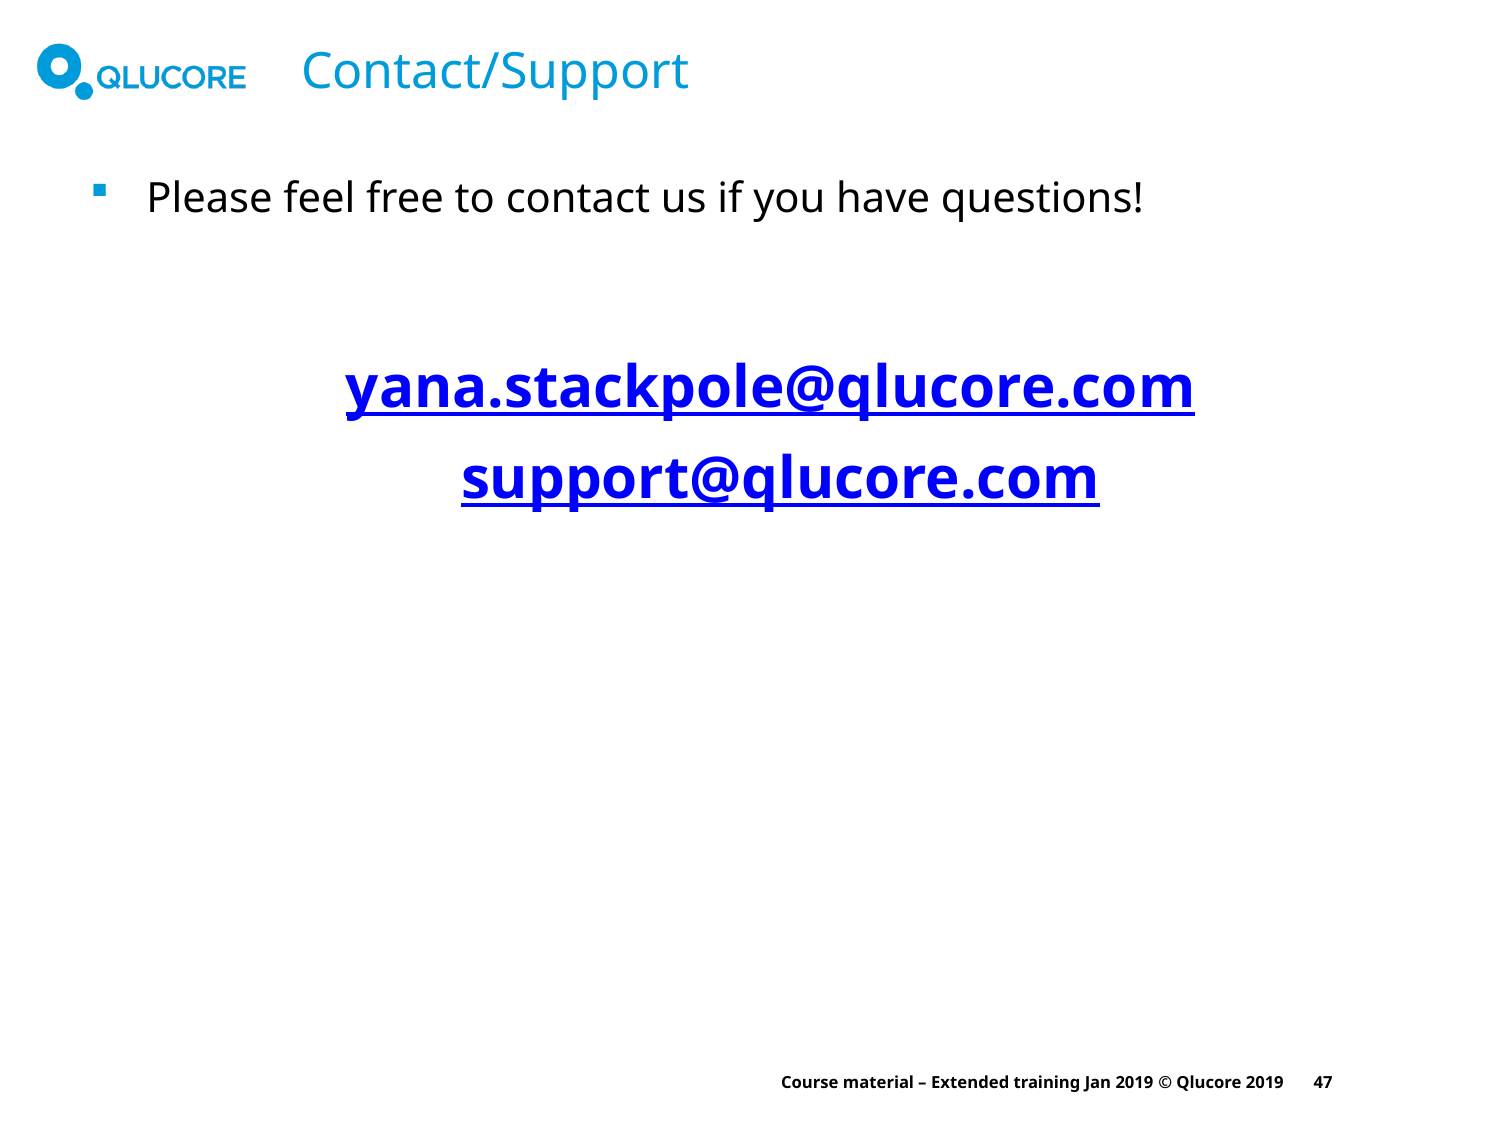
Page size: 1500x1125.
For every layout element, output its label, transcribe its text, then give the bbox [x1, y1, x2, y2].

title Contact/Support [286, 10, 1445, 127]
list Please feel free to contact us if you have questions! yana.stackpole@qlucore.com support@qlucore.com [75, 163, 1425, 1052]
